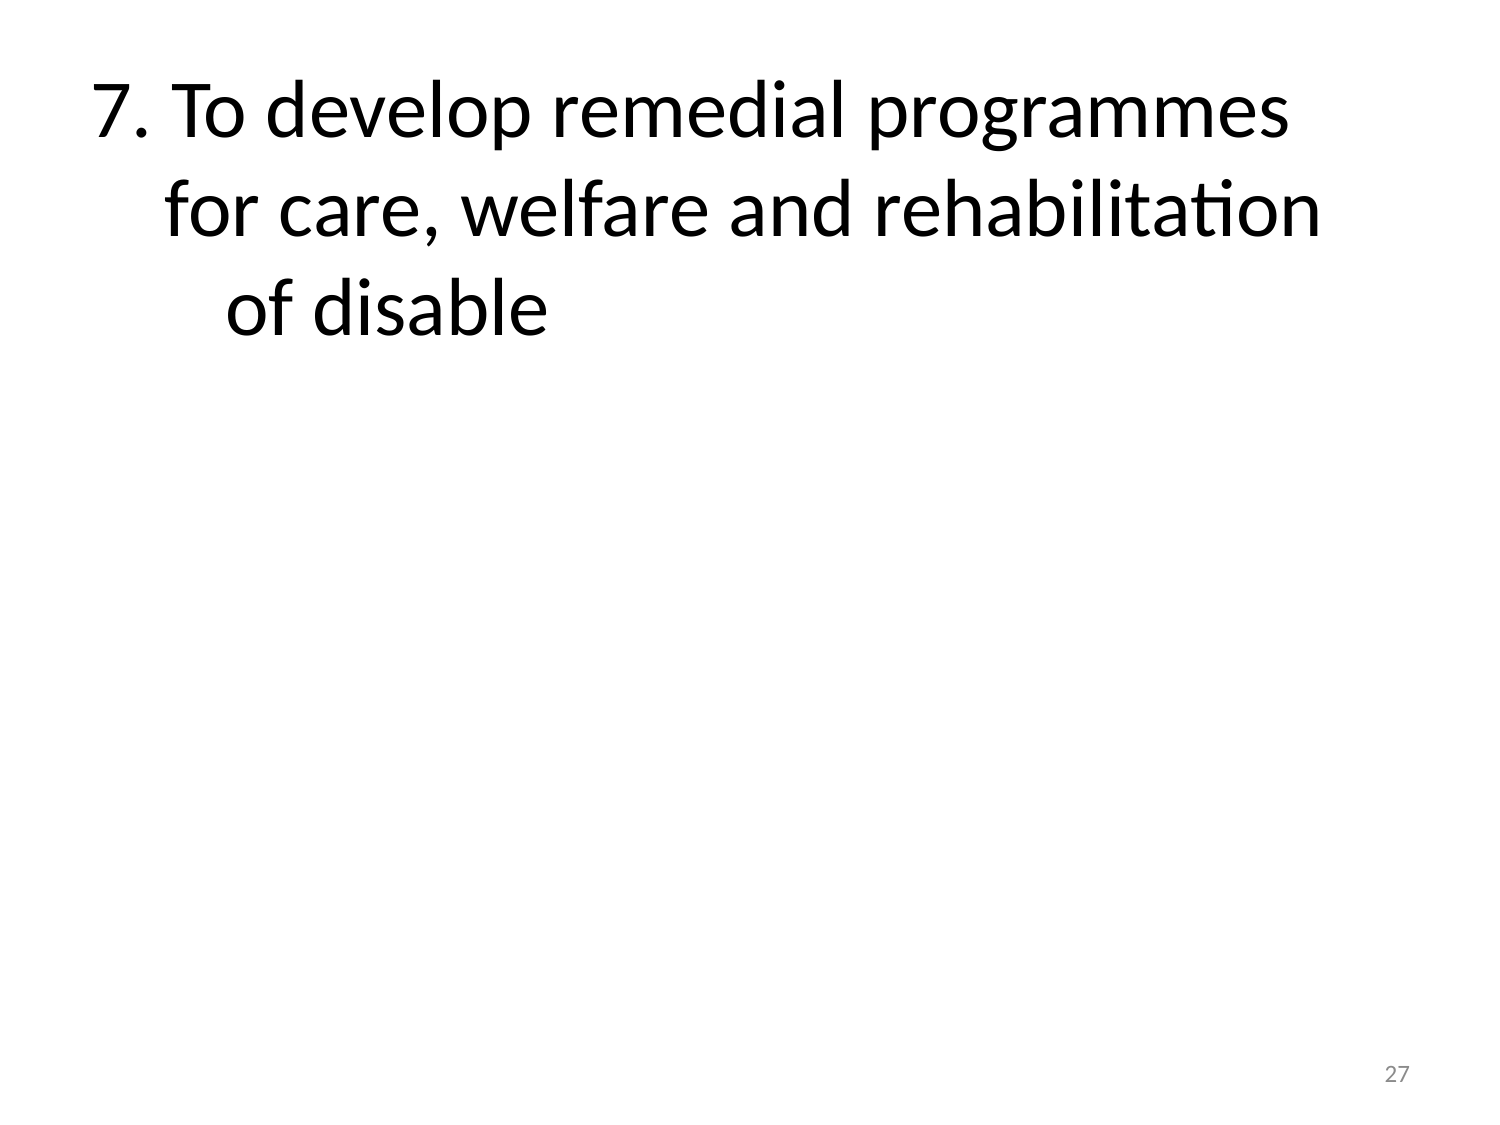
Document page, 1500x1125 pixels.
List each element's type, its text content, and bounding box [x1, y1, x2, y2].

slide_number 27 [1074, 1042, 1425, 1103]
title 7. To develop remedial programmes for care, welfare and rehabilitation of disable [75, 45, 1425, 363]
